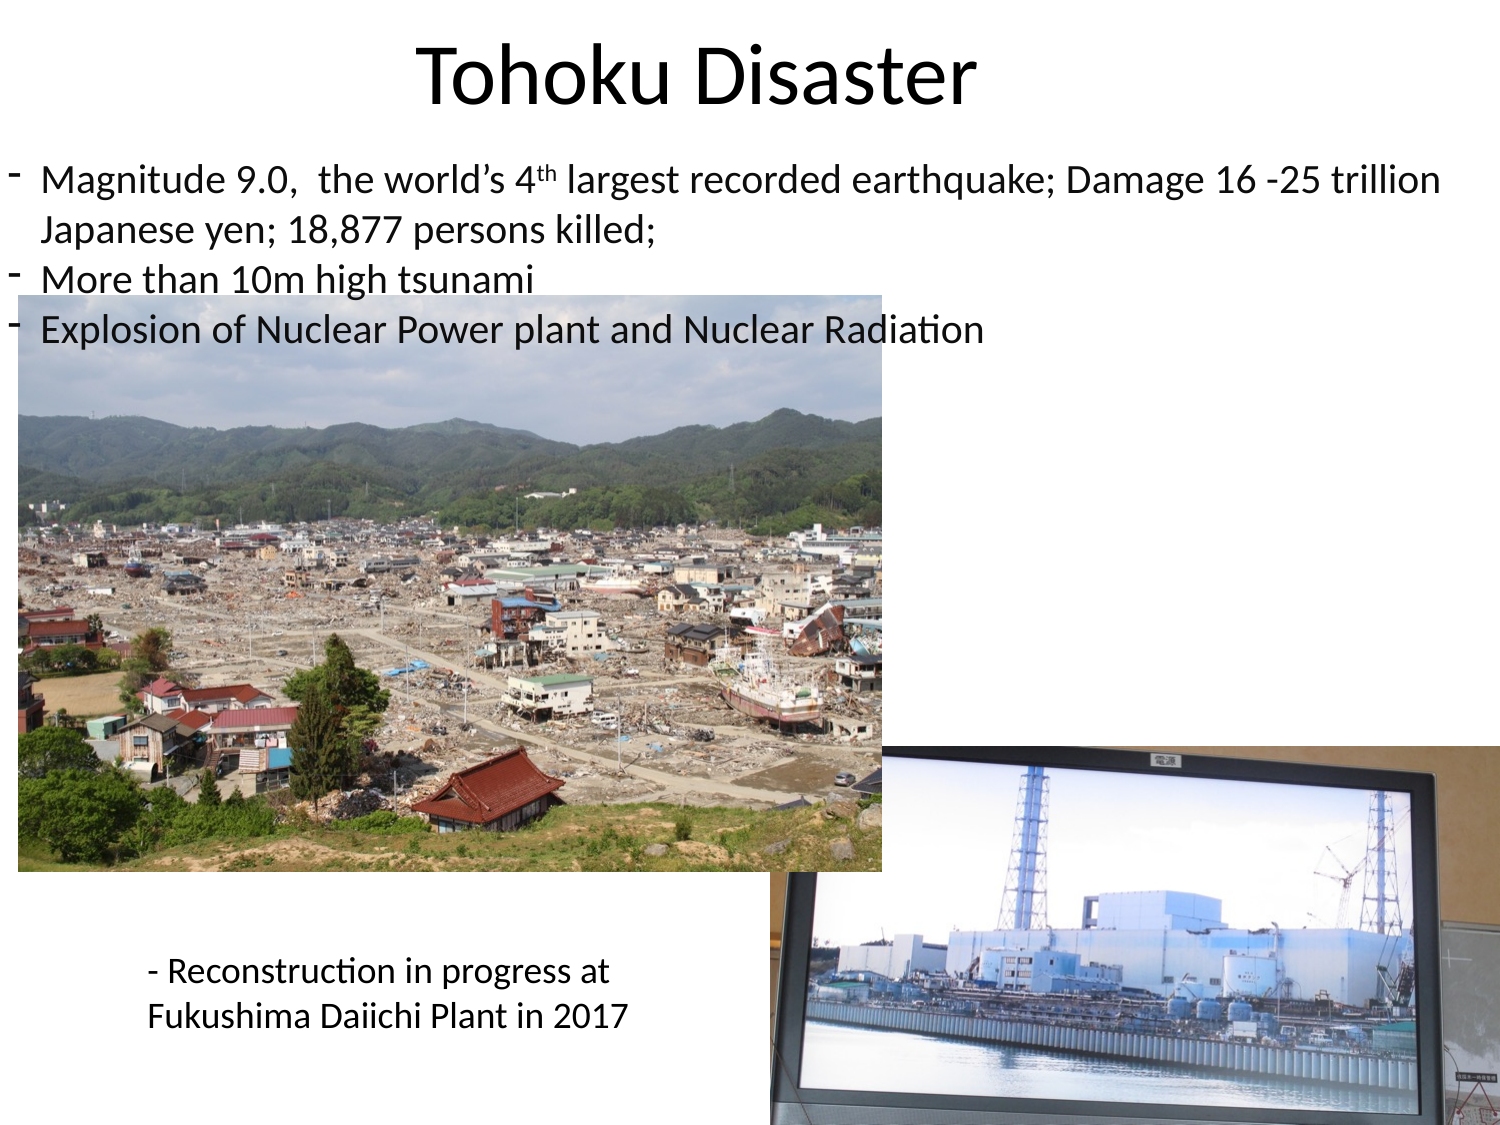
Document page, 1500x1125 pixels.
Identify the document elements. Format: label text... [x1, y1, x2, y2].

picture [17, 295, 1500, 1125]
text_box - Reconstruction in progress at Fukushima Daiichi Plant in 2017 [139, 893, 760, 1044]
text_box Magnitude 9.0, the world’s 4th largest recorded earthquake; Damage 16 -25 trillion Japanese yen; 18,877 persons killed; More than 10m high tsunami Explosion of Nuclear Power plant and Nuclear Radiation [0, 144, 1500, 360]
text_box Tohoku Disaster [22, 9, 1373, 144]
